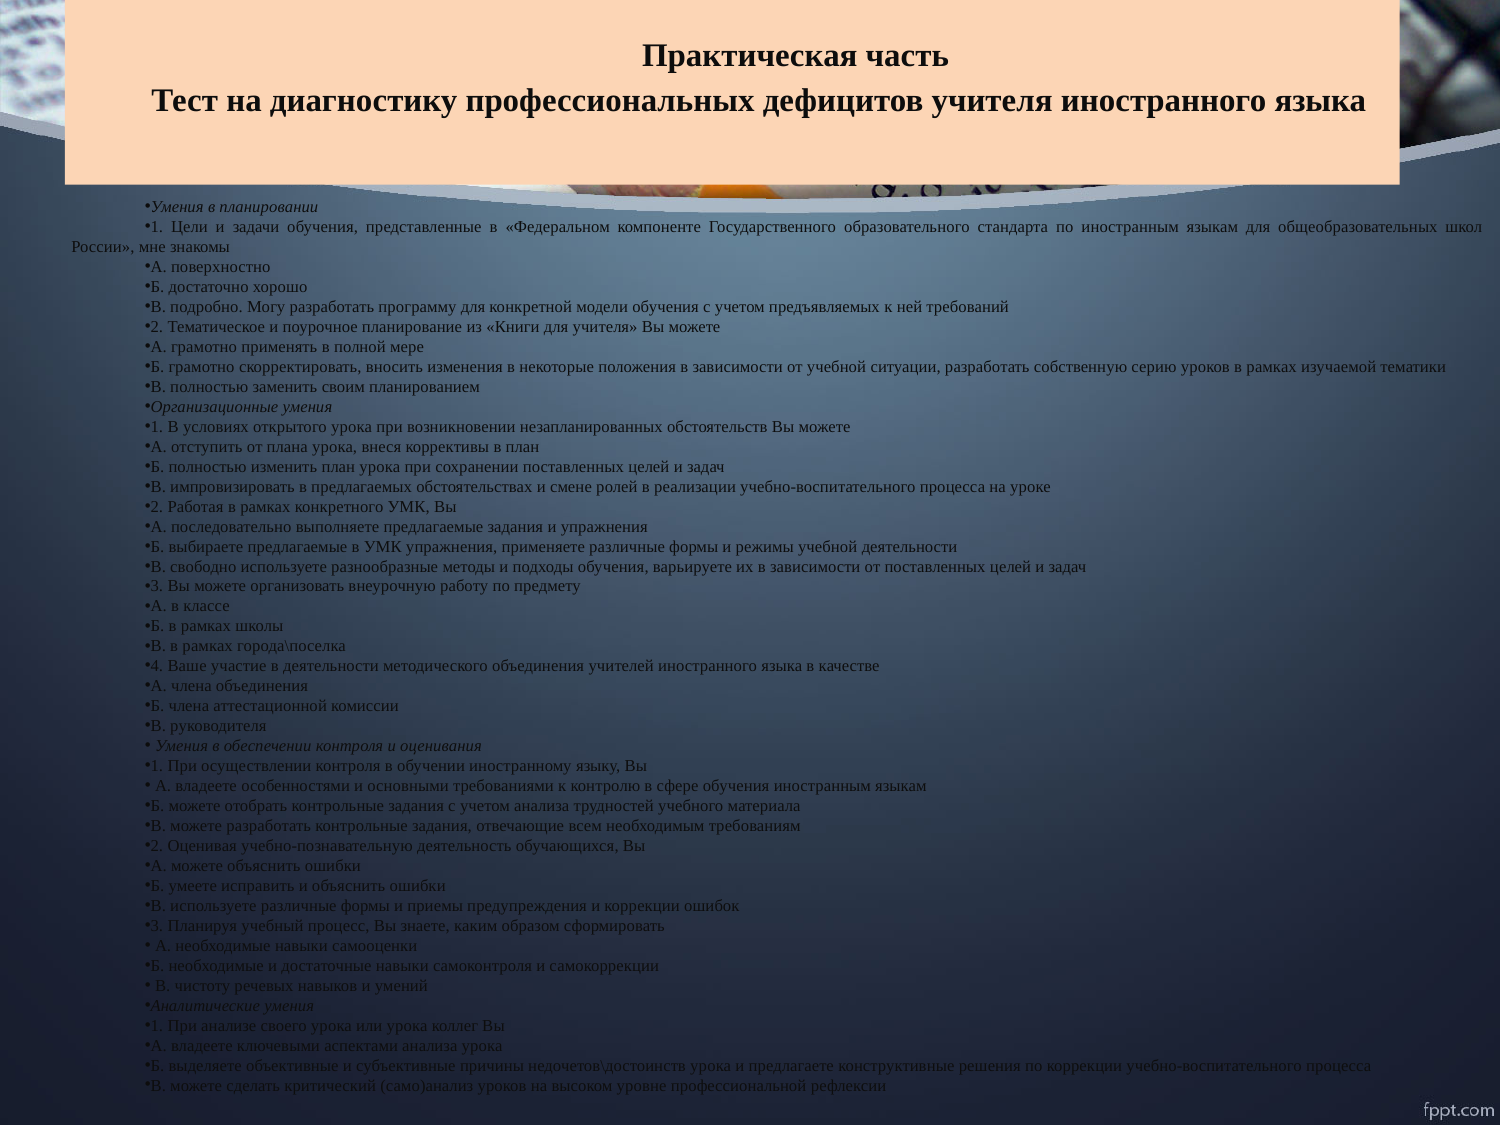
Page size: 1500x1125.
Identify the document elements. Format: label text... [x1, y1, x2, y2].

picture [0, 0, 1500, 188]
list Умения в планировании 1. Цели и задачи обучения, представленные в «Федеральном компоненте Государственного образовательного стандарта по иностранным языкам для общеобразовательных школ России», мне знакомы А. поверхностно Б. достаточно хорошо В. подробно. Могу разработать программу для конкретной модели обучения с учетом предъявляемых к ней требований 2. Тематическое и поурочное планирование из «Книги для учителя» Вы можете А. грамотно применять в полной мере Б. грамотно скорректировать, вносить изменения в некоторые положения в зависимости от учебной ситуации, разработать собственную серию уроков в рамках изучаемой тематики В. полностью заменить своим планированием Организационные умения 1. В условиях открытого урока при возникновении незапланированных обстоятельств Вы можете А. отступить от плана урока, внеся коррективы в план Б. полностью изменить план урока при сохранении поставленных целей и задач В. импровизировать в предлагаемых обстоятельствах и смене ролей в реализации учебно-воспитательного процесса на уроке 2. Работая в рамках конкретного УМК, Вы А. последовательно выполняете предлагаемые задания и упражнения Б. выбираете предлагаемые в УМК упражнения, применяете различные формы и режимы учебной деятельности В. свободно используете разнообразные методы и подходы обучения, варьируете их в зависимости от поставленных целей и задач 3. Вы можете организовать внеурочную работу по предмету А. в классе Б. в рамках школы В. в рамках города\поселка 4. Ваше участие в деятельности методического объединения учителей иностранного языка в качестве А. члена объединения Б. члена аттестационной комиссии В. руководителя Умения в обеспечении контроля и оценивания 1. При осуществлении контроля в обучении иностранному языку, Вы А. владеете особенностями и основными требованиями к контролю в сфере обучения иностранным языкам Б. можете отобрать контрольные задания с учетом анализа трудностей учебного материала В. можете разработать контрольные задания, отвечающие всем необходимым требованиям 2. Оценивая учебно-познавательную деятельность обучающихся, Вы А. можете объяснить ошибки Б. умеете исправить и объяснить ошибки В. используете различные формы и приемы предупреждения и коррекции ошибок 3. Планируя учебный процесс, Вы знаете, каким образом сформировать А. необходимые навыки самооценки Б. необходимые и достаточные навыки самоконтроля и самокоррекции В. чистоту речевых навыков и умений Аналитические умения 1. При анализе своего урока или урока коллег Вы А. владеете ключевыми аспектами анализа урока Б. выделяете объективные и субъективные причины недочетов\достоинств урока и предлагаете конструктивные решения по коррекции учебно-воспитательного процесса В. можете сделать критический (само)анализ уроков на высоком уровне профессиональной рефлексии [0, 188, 1500, 1125]
title Практическая часть Тест на диагностику профессиональных дефицитов учителя иностранного языка [64, 0, 1400, 185]
